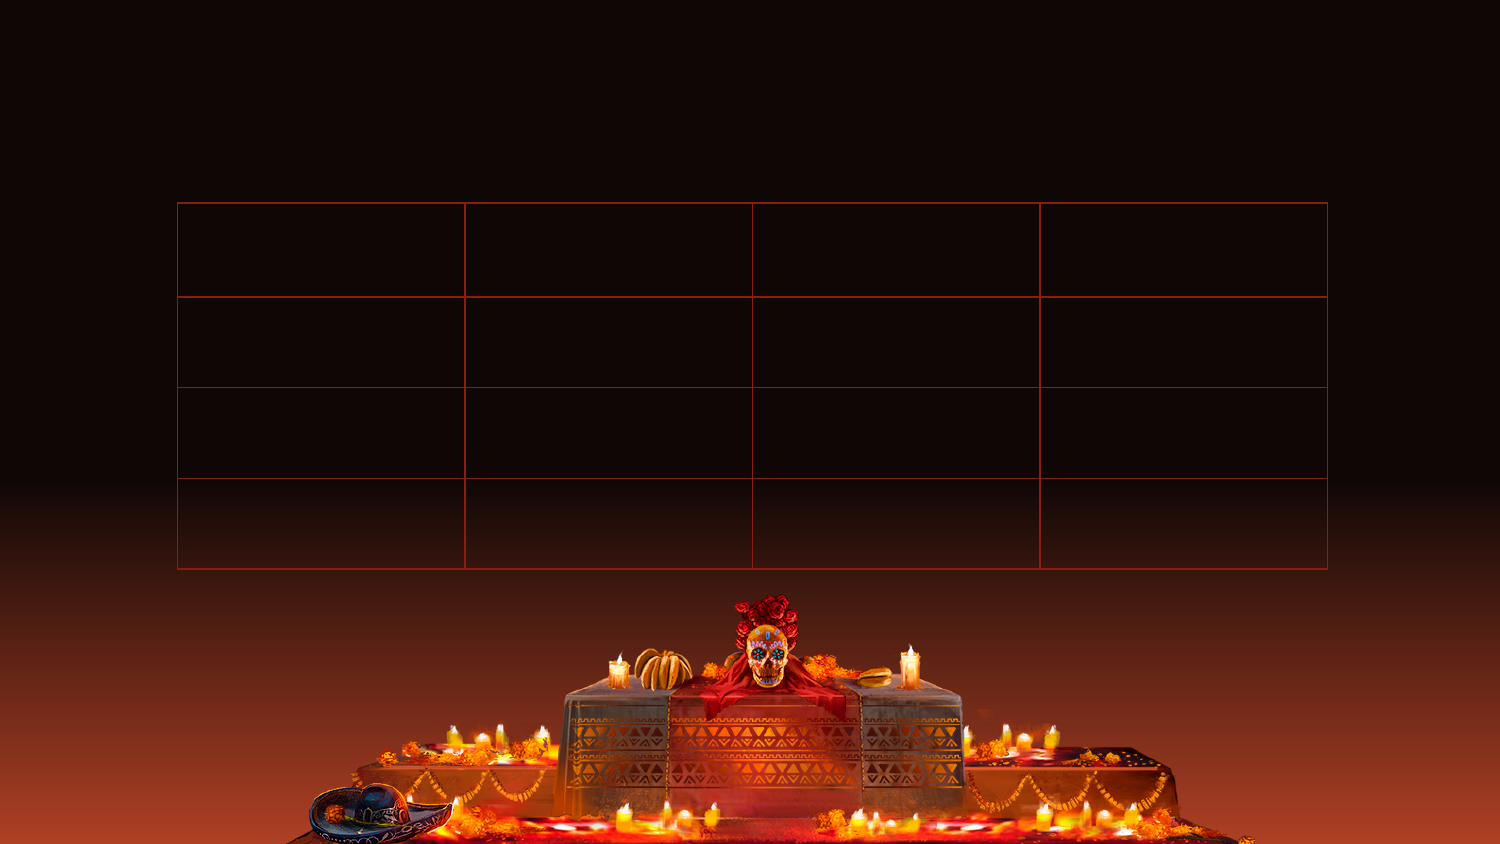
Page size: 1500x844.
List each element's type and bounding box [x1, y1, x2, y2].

table_cell [466, 479, 752, 568]
table_header [1041, 204, 1327, 296]
table_cell [178, 298, 464, 387]
table_cell [466, 298, 752, 387]
table_cell [1041, 388, 1327, 478]
table_cell [466, 388, 752, 478]
table_cell [753, 298, 1039, 387]
table_cell [1041, 479, 1327, 568]
table_header [753, 204, 1039, 296]
table_cell [178, 388, 464, 478]
table_cell [178, 479, 464, 568]
picture [244, 587, 1256, 844]
table_cell [753, 479, 1039, 568]
table_cell [753, 388, 1039, 478]
table_cell [1041, 298, 1327, 387]
table_header [466, 204, 752, 296]
table_header [178, 204, 464, 296]
